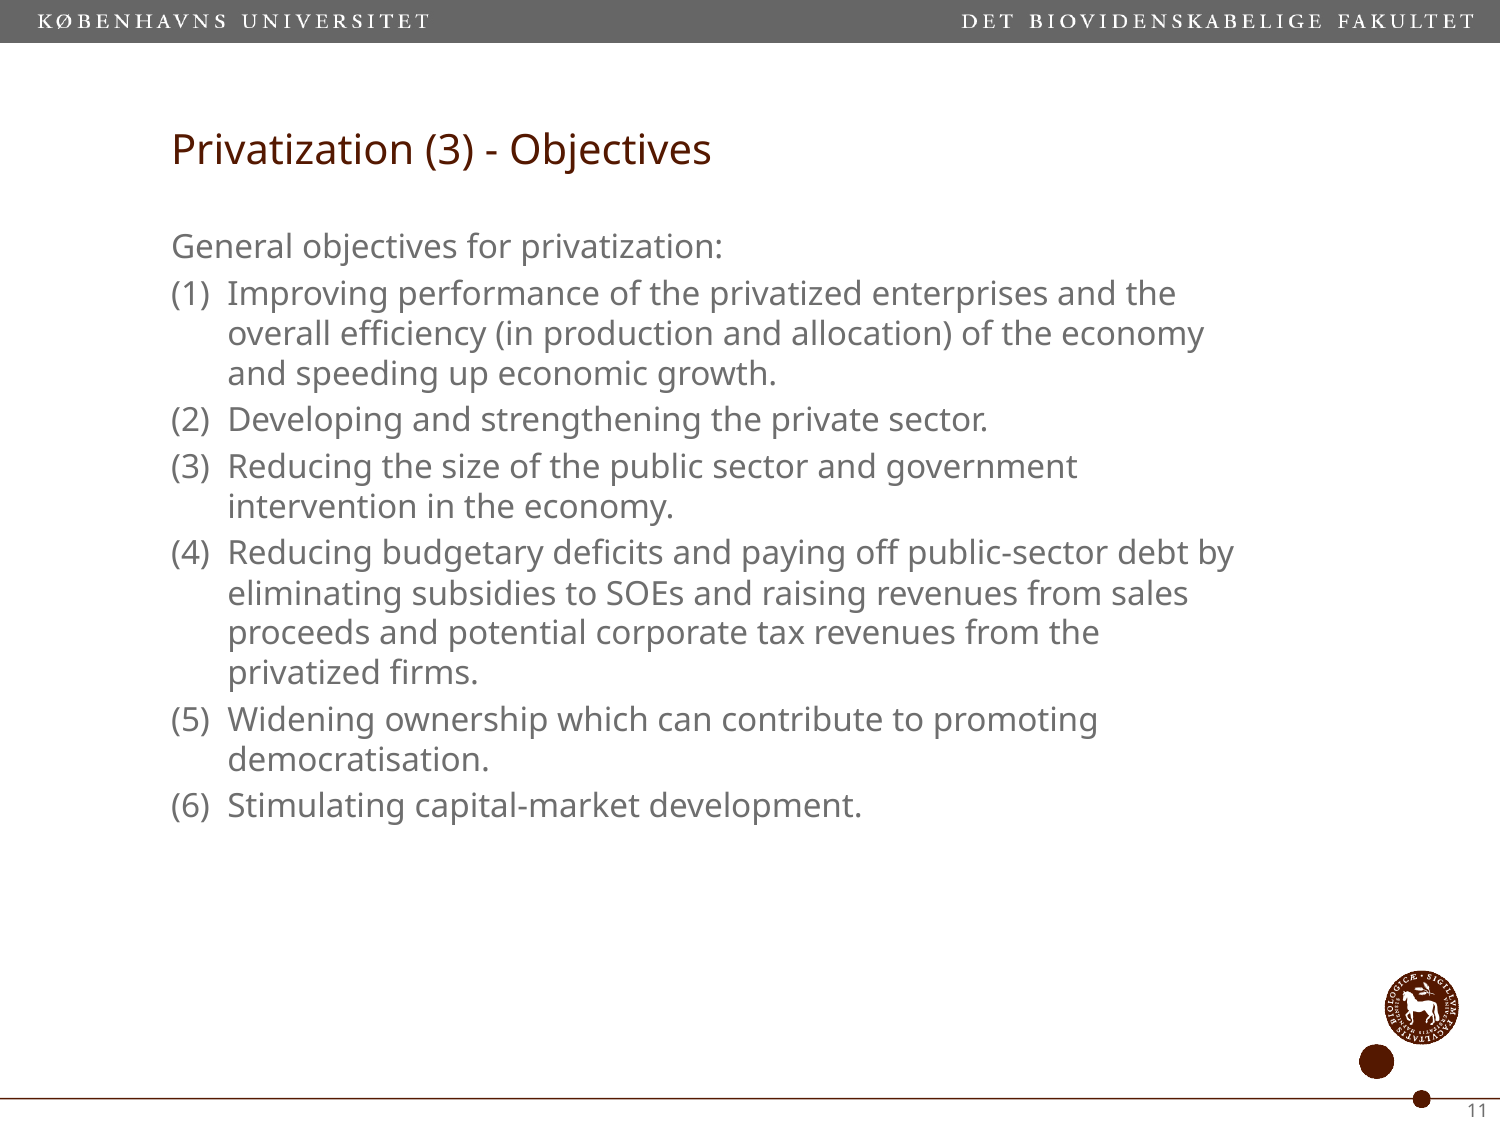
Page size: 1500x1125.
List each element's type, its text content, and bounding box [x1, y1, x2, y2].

title Privatization (3) - Objectives [170, 77, 1138, 173]
picture [0, 914, 1500, 1097]
list General objectives for privatization: Improving performance of the privatized enterprises and the overall efficiency (in production and allocation) of the economy and speeding up economic growth. Developing and strengthening the private sector. Reducing the size of the public sector and government intervention in the economy. Reducing budgetary deficits and paying off public-sector debt by eliminating subsidies to SOEs and raising revenues from sales proceeds and potential corporate tax revenues from the privatized firms. Widening ownership which can contribute to promoting democratisation. Stimulating capital-market development. [170, 225, 1251, 900]
picture [0, 1100, 1500, 1125]
picture [0, 0, 1500, 43]
